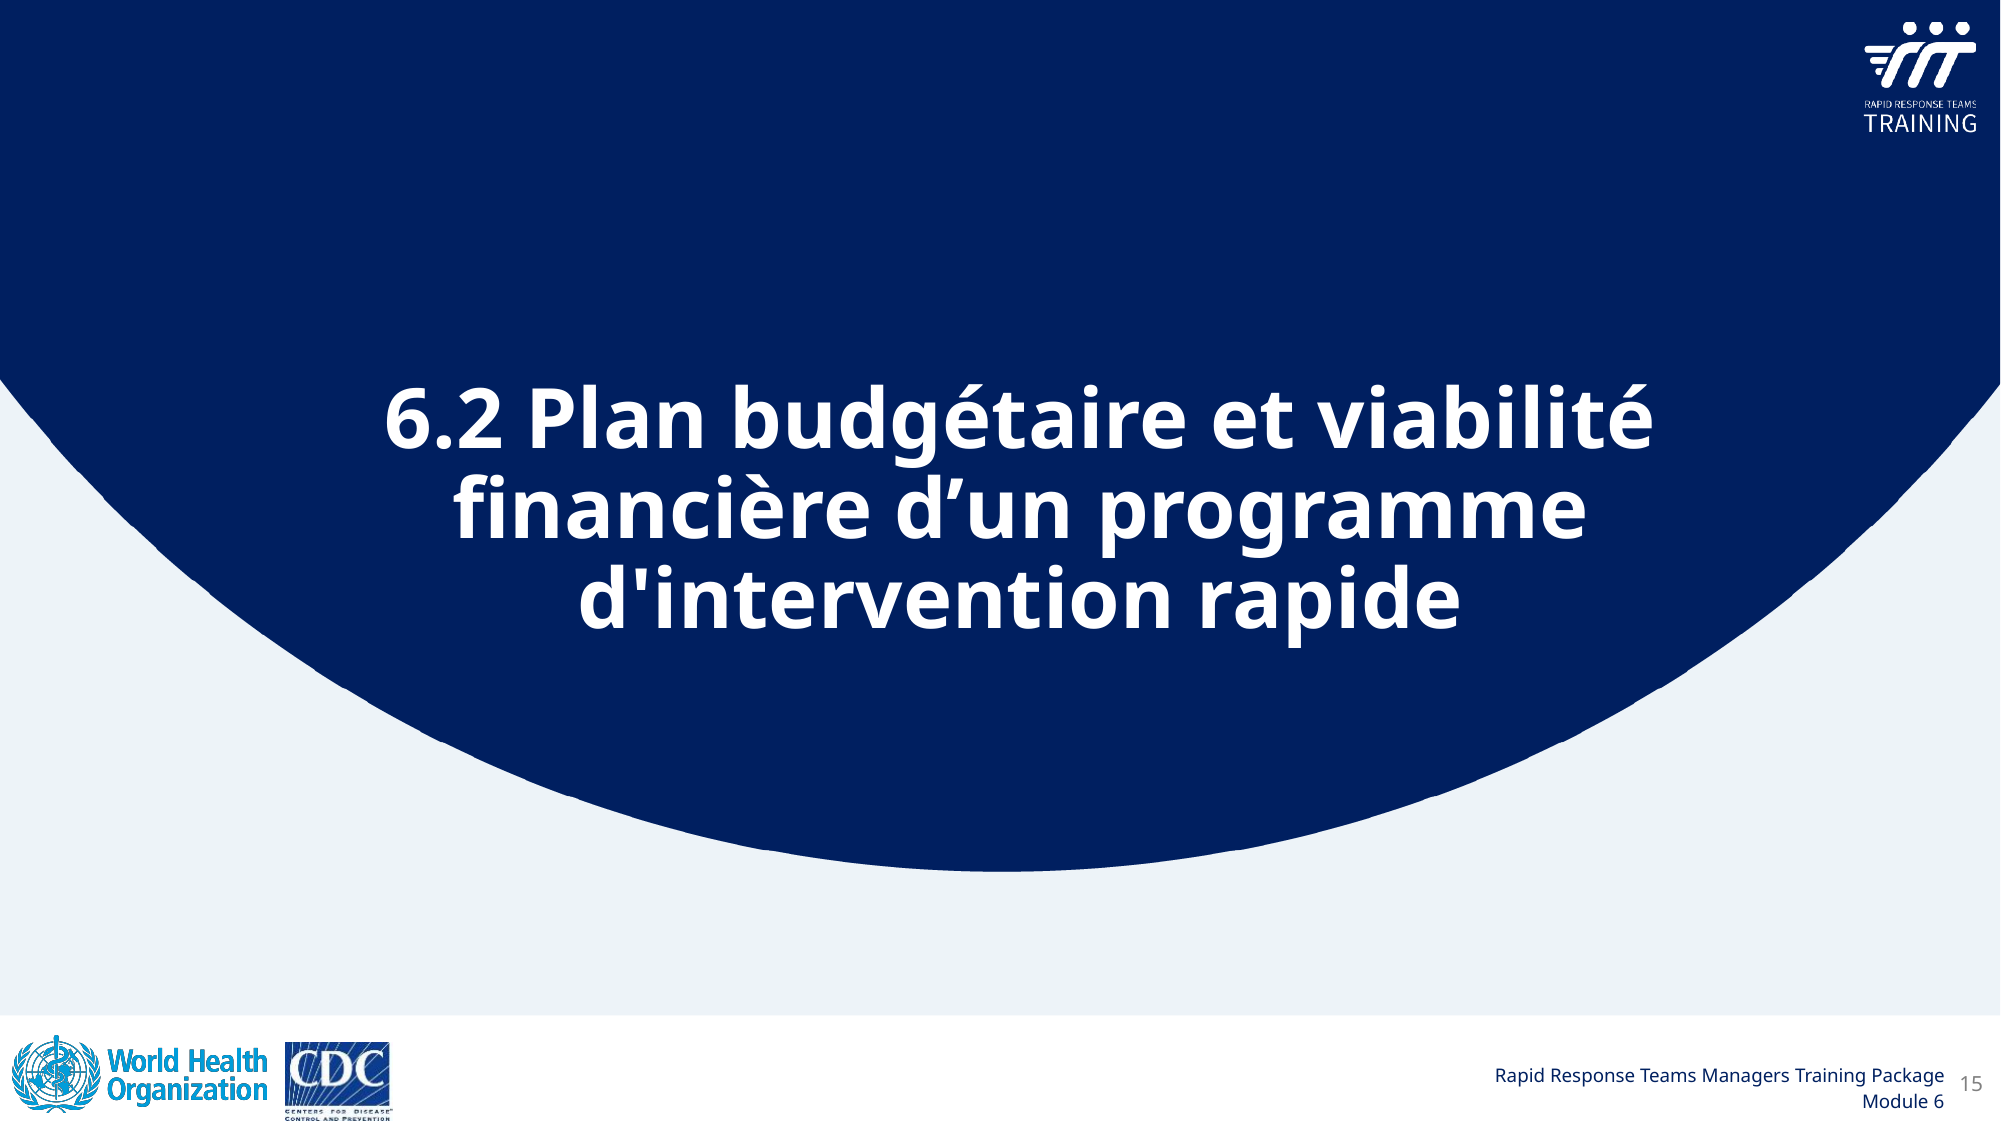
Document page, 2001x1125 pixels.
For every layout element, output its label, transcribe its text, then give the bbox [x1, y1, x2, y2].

picture [0, 0, 2001, 904]
picture [12, 1035, 54, 1068]
picture [22, 1062, 26, 1077]
picture [36, 1088, 78, 1105]
picture [50, 1108, 62, 1113]
picture [40, 1062, 47, 1070]
picture [59, 1035, 267, 1113]
picture [46, 1056, 54, 1062]
picture [34, 1054, 43, 1078]
picture [12, 1083, 48, 1113]
title 6.2 Plan budgétaire et viabilité financière dʼun programme d'intervention rapide [222, 373, 1820, 648]
picture [71, 1053, 90, 1091]
text_box 15 [1944, 1063, 2000, 1116]
picture [285, 1042, 393, 1121]
picture [30, 1083, 37, 1091]
picture [24, 1054, 36, 1087]
